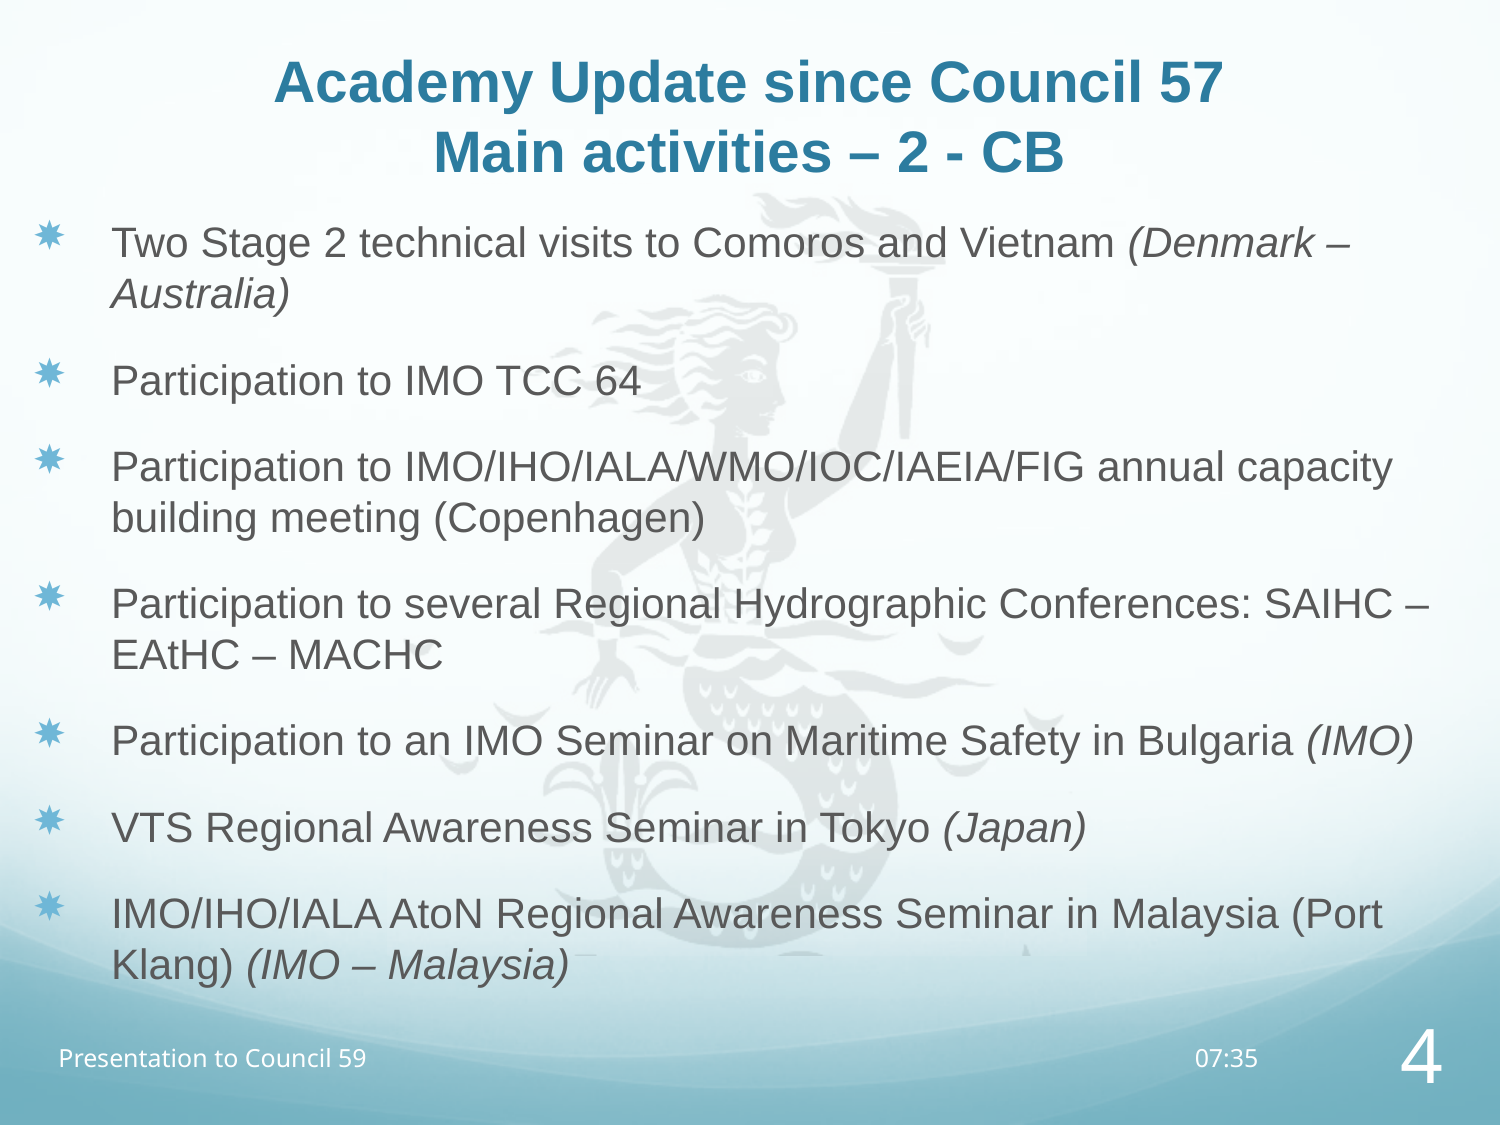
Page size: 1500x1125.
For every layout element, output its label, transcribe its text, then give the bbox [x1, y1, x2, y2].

slide_number 4 [1295, 1029, 1459, 1090]
list Two Stage 2 technical visits to Comoros and Vietnam (Denmark – Australia) Participation to IMO TCC 64 Participation to IMO/IHO/IALA/WMO/IOC/IAEIA/FIG annual capacity building meeting (Copenhagen) Participation to several Regional Hydrographic Conferences: SAIHC – EAtHC – MACHC Participation to an IMO Seminar on Maritime Safety in Bulgaria (IMO) VTS Regional Awareness Seminar in Tokyo (Japan) IMO/IHO/IALA AtoN Regional Awareness Seminar in Malaysia (Port Klang) (IMO – Malaysia) [15, 207, 1459, 1038]
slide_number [923, 1029, 1274, 1090]
footer Presentation to Council 59 [43, 1029, 838, 1090]
title Academy Update since Council 57 Main activities – 2 - CB [75, 35, 1425, 193]
